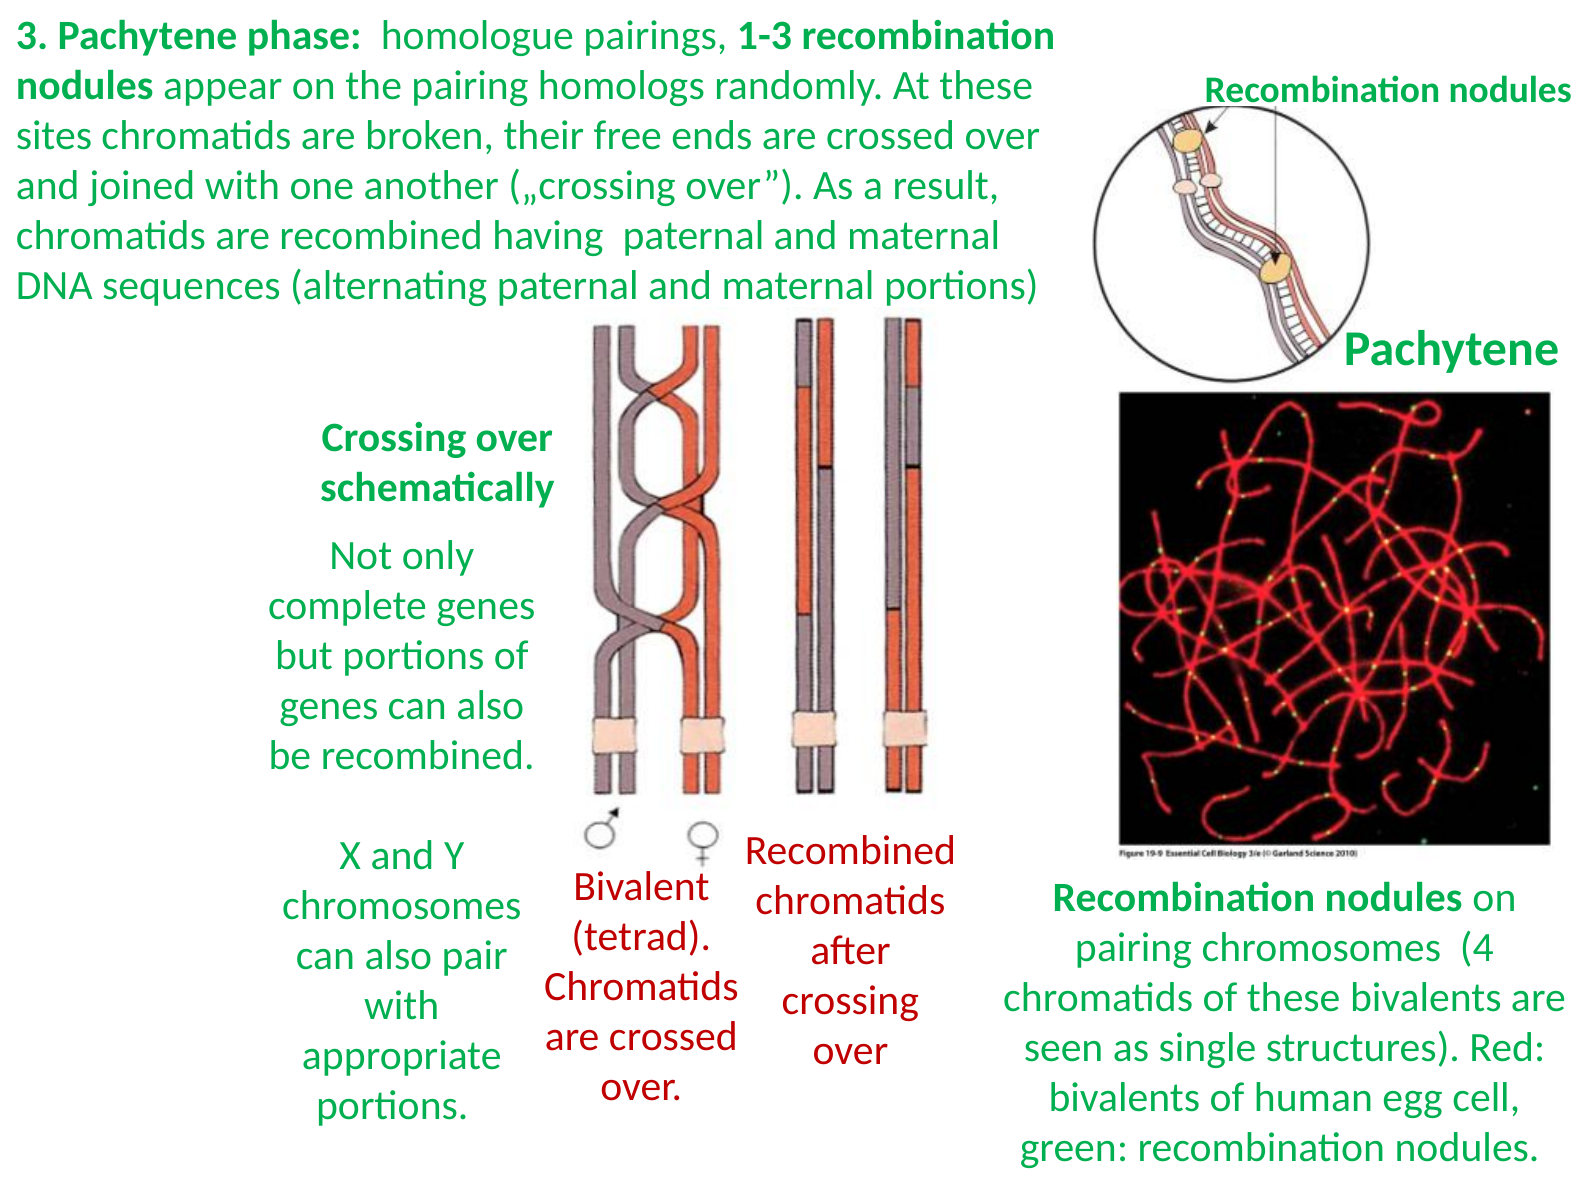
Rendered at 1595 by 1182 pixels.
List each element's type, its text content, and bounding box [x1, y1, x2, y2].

text_box Not only complete genes but portions of genes can also be recombined. X and Y chromosomes can also pair with appropriate portions. [250, 519, 553, 1136]
text_box 3. Pachytene phase: homologue pairings, 1-3 recombination nodules appear on the pairing homologs randomly. At these sites chromatids are broken, their free ends are crossed over and joined with one another („crossing over”). As a result, chromatids are recombined having paternal and maternal DNA sequences (alternating paternal and maternal portions) [0, 0, 1093, 316]
text_box Crossing over schematically [254, 401, 555, 518]
text_box Recombination nodules on pairing chromosomes (4 chromatids of these bivalents are seen as single structures). Red: bivalents of human egg cell, green: recombination nodules. [974, 862, 1595, 1179]
picture [1080, 106, 1554, 860]
text_box Recombination nodules [1189, 57, 1588, 118]
picture [560, 306, 952, 875]
text_box Bivalent (tetrad). Chromatids are crossed over. [553, 850, 757, 1117]
text_box Recombined chromatids after crossing over [726, 815, 975, 1081]
text_box Pachytene [1382, 308, 1592, 383]
